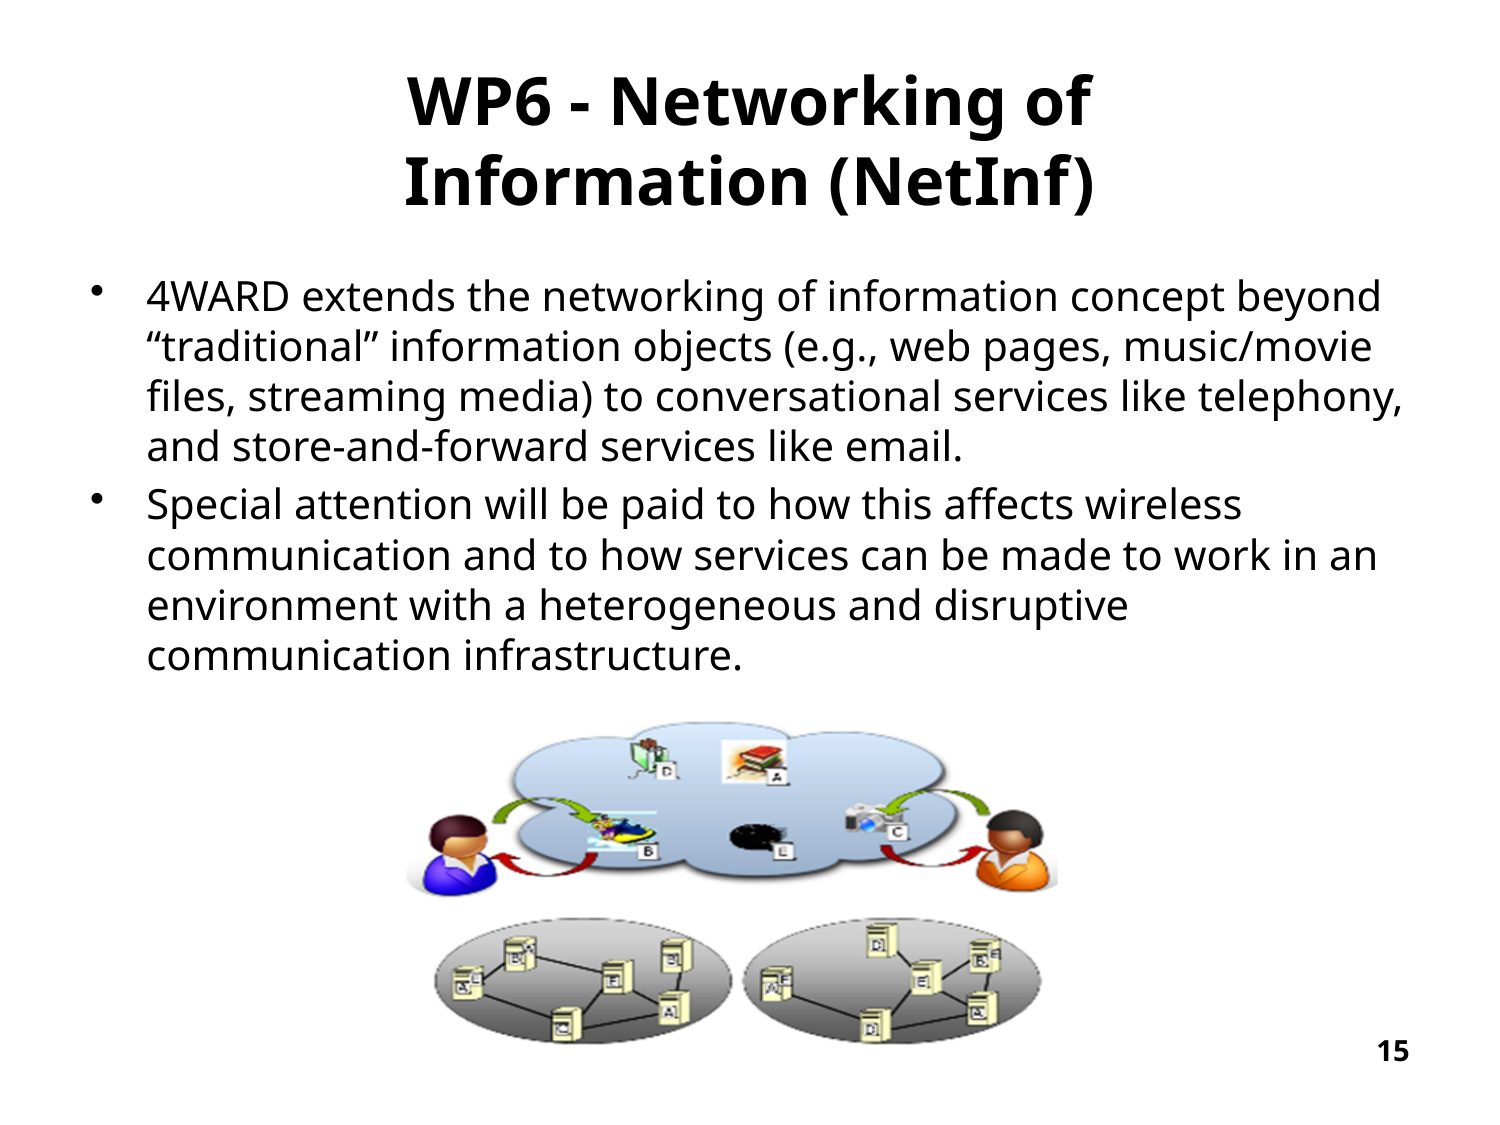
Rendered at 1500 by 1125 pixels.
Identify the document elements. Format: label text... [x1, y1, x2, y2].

picture [399, 699, 1101, 1070]
title WP6 - Networking of Information (NetInf) [74, 44, 1426, 233]
list 4WARD extends the networking of information concept beyond “traditional” information objects (e.g., web pages, music/movie files, streaming media) to conversational services like telephony, and store-and-forward services like email. Special attention will be paid to how this affects wireless communication and to how services can be made to work in an environment with a heterogeneous and disruptive communication infrastructure. [74, 262, 1426, 1006]
slide_number 15 [1074, 1024, 1426, 1103]
